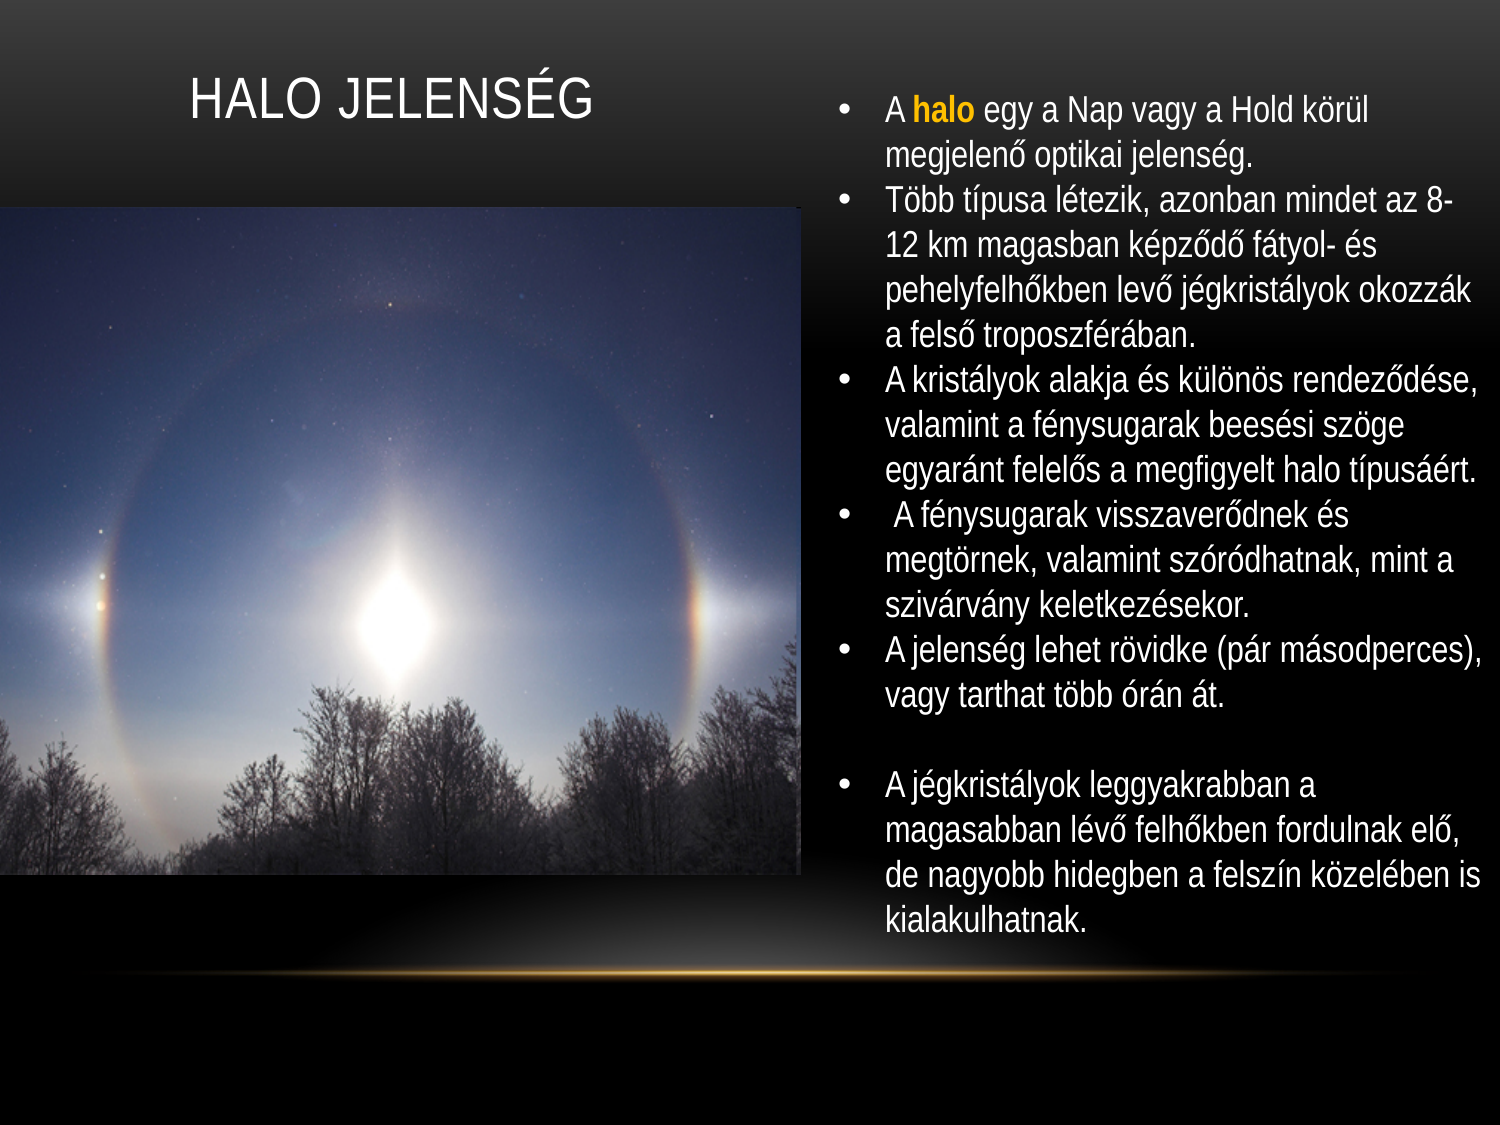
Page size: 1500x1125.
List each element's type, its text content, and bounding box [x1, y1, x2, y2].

title Halo jelenség [174, 0, 632, 138]
picture [0, 0, 1500, 1125]
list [0, 207, 802, 875]
text_box A halo egy a Nap vagy a Hold körül megjelenő optikai jelenség. Több típusa létezik, azonban mindet az 8-12 km magasban képződő fátyol- és pehelyfelhőkben levő jégkristályok okozzák a felső troposzférában. A kristályok alakja és különös rendeződése, valamint a fénysugarak beesési szöge egyaránt felelős a megfigyelt halo típusáért. A fénysugarak visszaverődnek és megtörnek, valamint szóródhatnak, mint a szivárvány keletkezésekor. A jelenség lehet rövidke (pár másodperces), vagy tarthat több órán át. A jégkristályok leggyakrabban a magasabban lévő felhőkben fordulnak elő, de nagyobb hidegben a felszín közelében is kialakulhatnak. [823, 78, 1500, 948]
